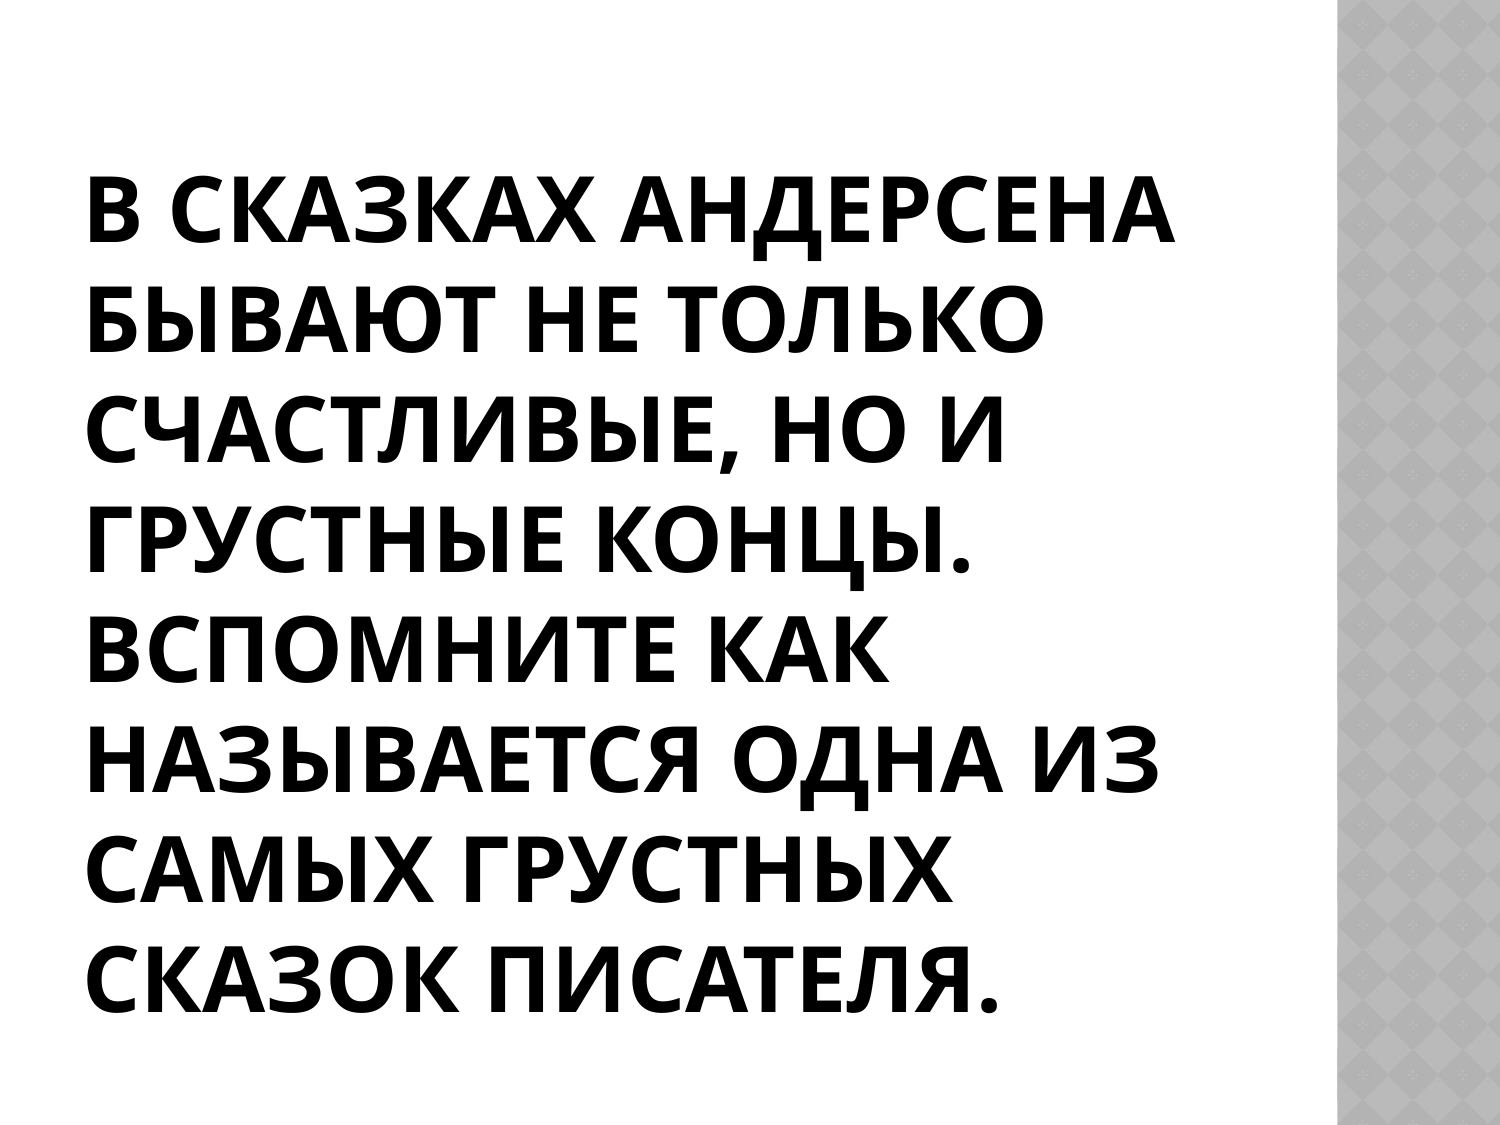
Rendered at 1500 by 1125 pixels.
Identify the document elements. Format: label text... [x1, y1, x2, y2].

title В сказках Андерсена бывают не только счастливые, но и грустные концы. Вспомните как называется одна из самых грустных сказок писателя. [75, 52, 1263, 1032]
